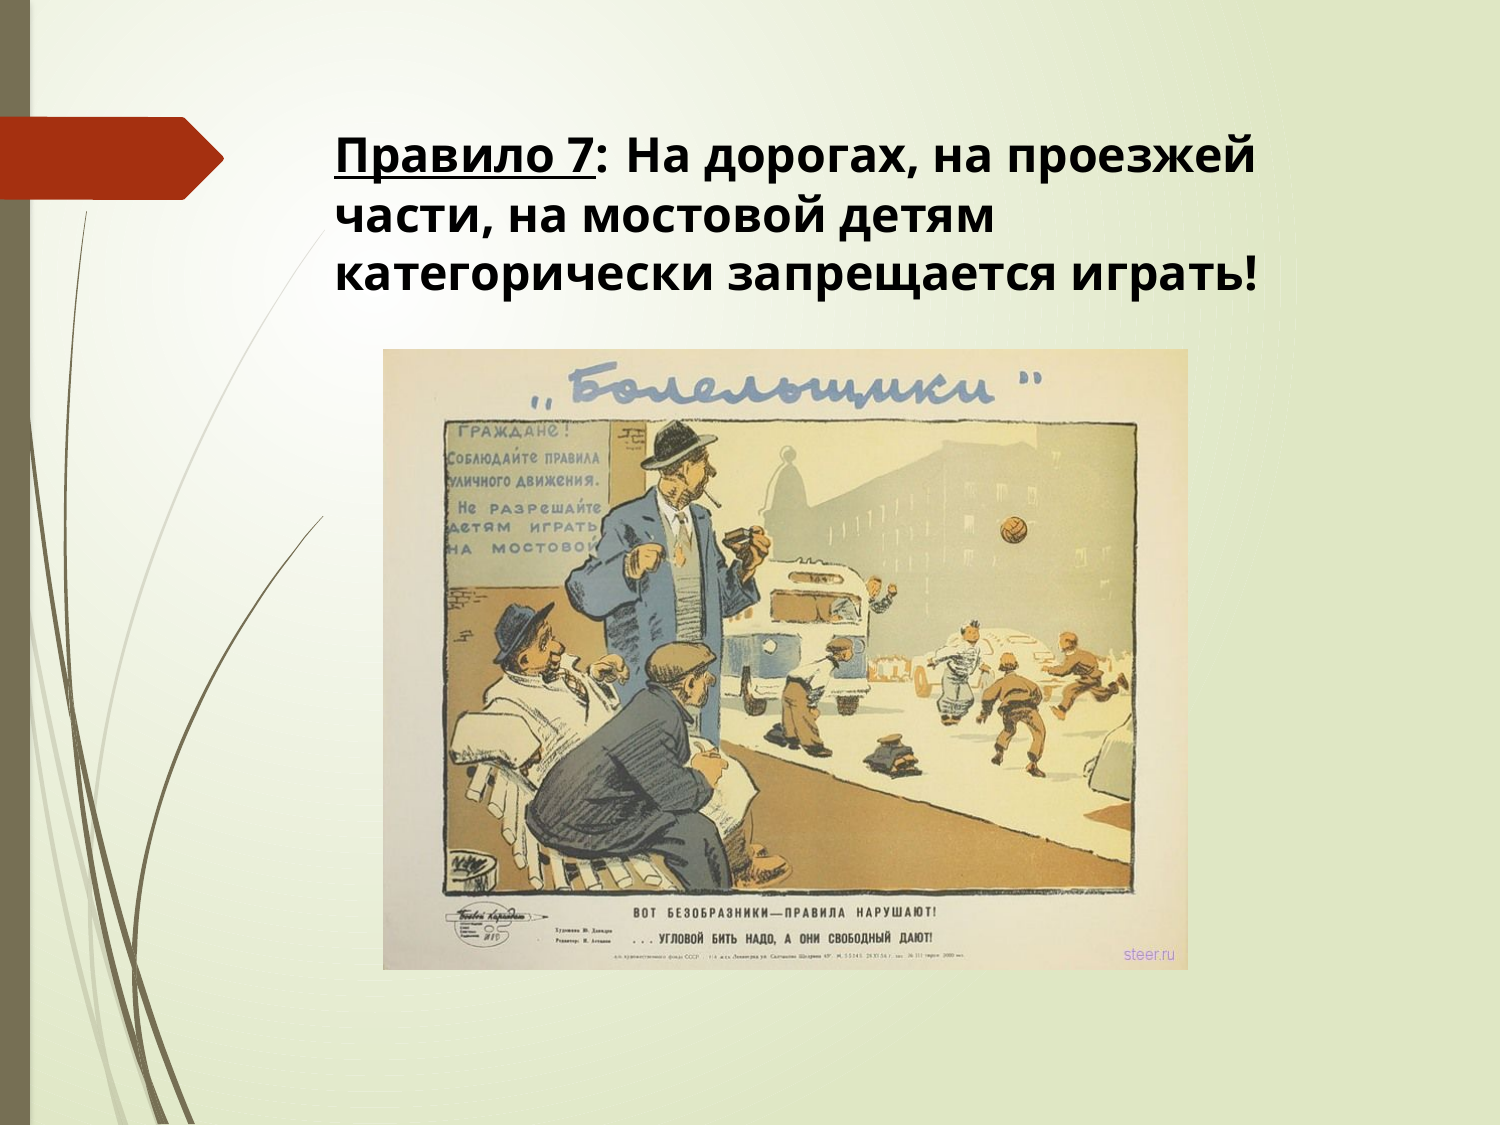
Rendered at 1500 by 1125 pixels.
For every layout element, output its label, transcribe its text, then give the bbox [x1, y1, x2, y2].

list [383, 349, 1188, 970]
title Правило 7: На дорогах, на проезжей части, на мостовой детям категорически запрещается играть! [319, 102, 1400, 313]
